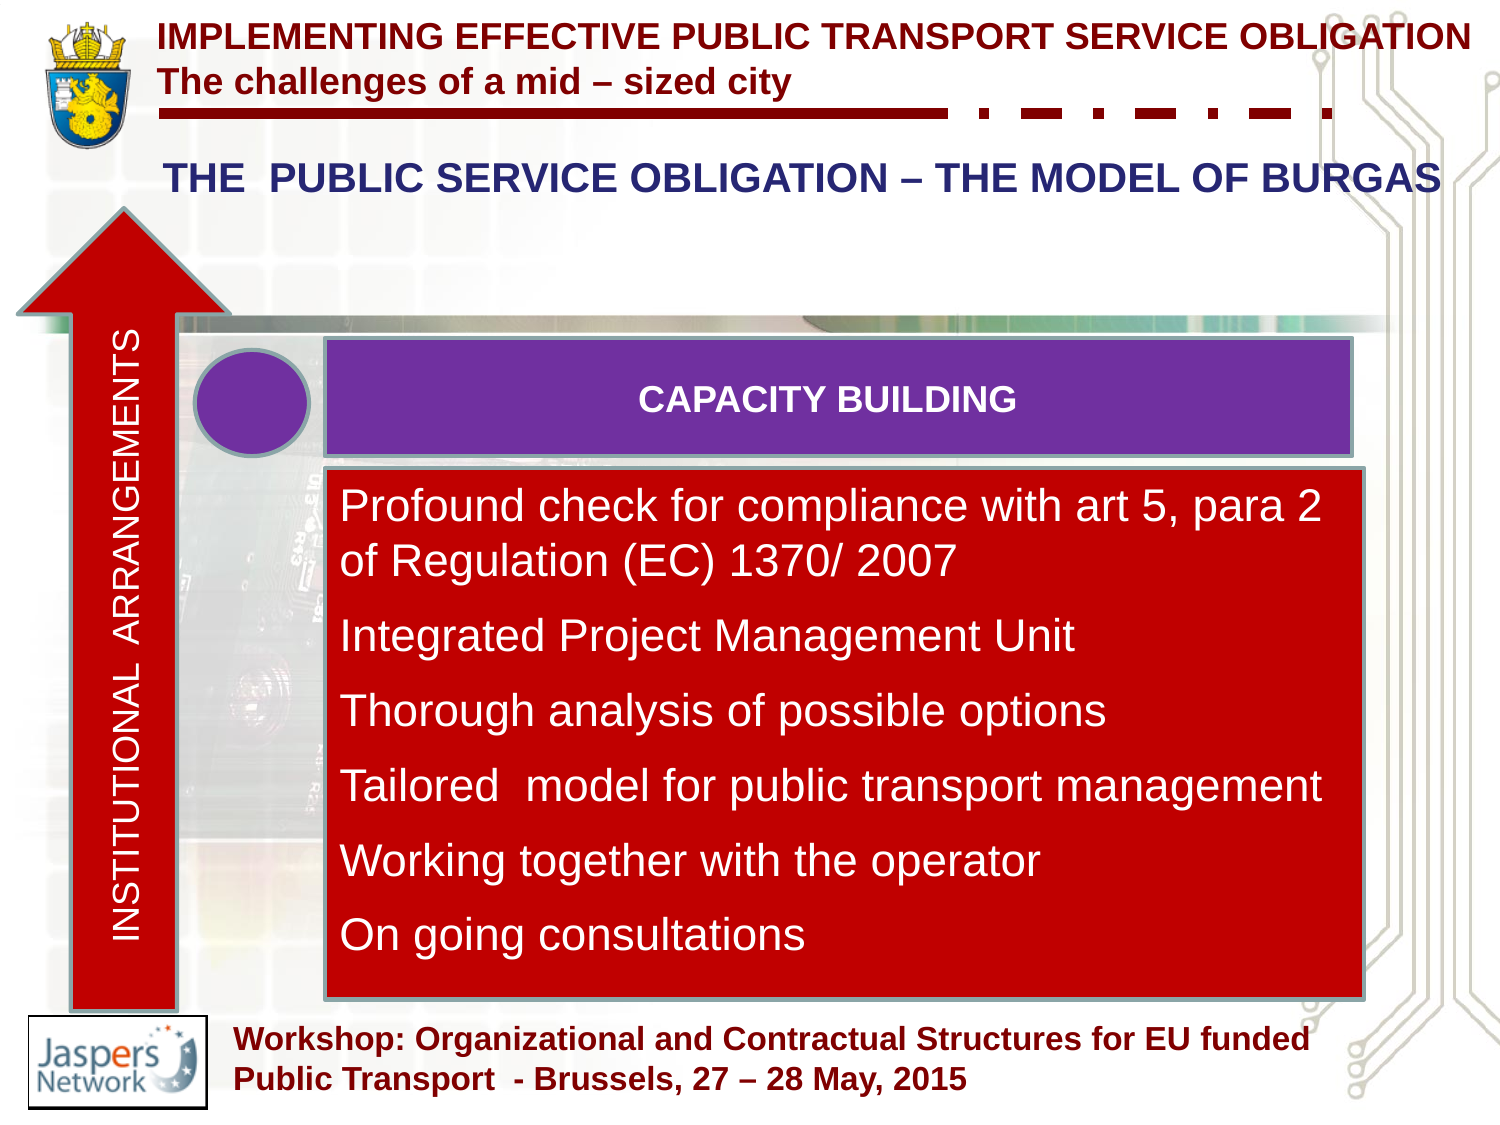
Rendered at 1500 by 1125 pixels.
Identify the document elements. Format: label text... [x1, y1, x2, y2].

text_box [192, 347, 312, 459]
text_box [41, 0, 1500, 160]
picture [0, 0, 1500, 1125]
text_box INSTITUTIONAL ARRANGEMENTS [15, 205, 233, 1008]
text_box THE PUBLIC SERVICE OBLIGATION – THE MODEL OF BURGAS [147, 169, 1468, 232]
text_box CAPACITY BUILDING [323, 336, 1354, 458]
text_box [29, 1009, 1389, 1109]
text_box Profound check for compliance with art 5, para 2 of Regulation (EC) 1370/ 2007 Integrated Project Management Unit Thorough analysis of possible options Tailored model for public transport management Working together with the operator On going consultations [323, 466, 1366, 1002]
